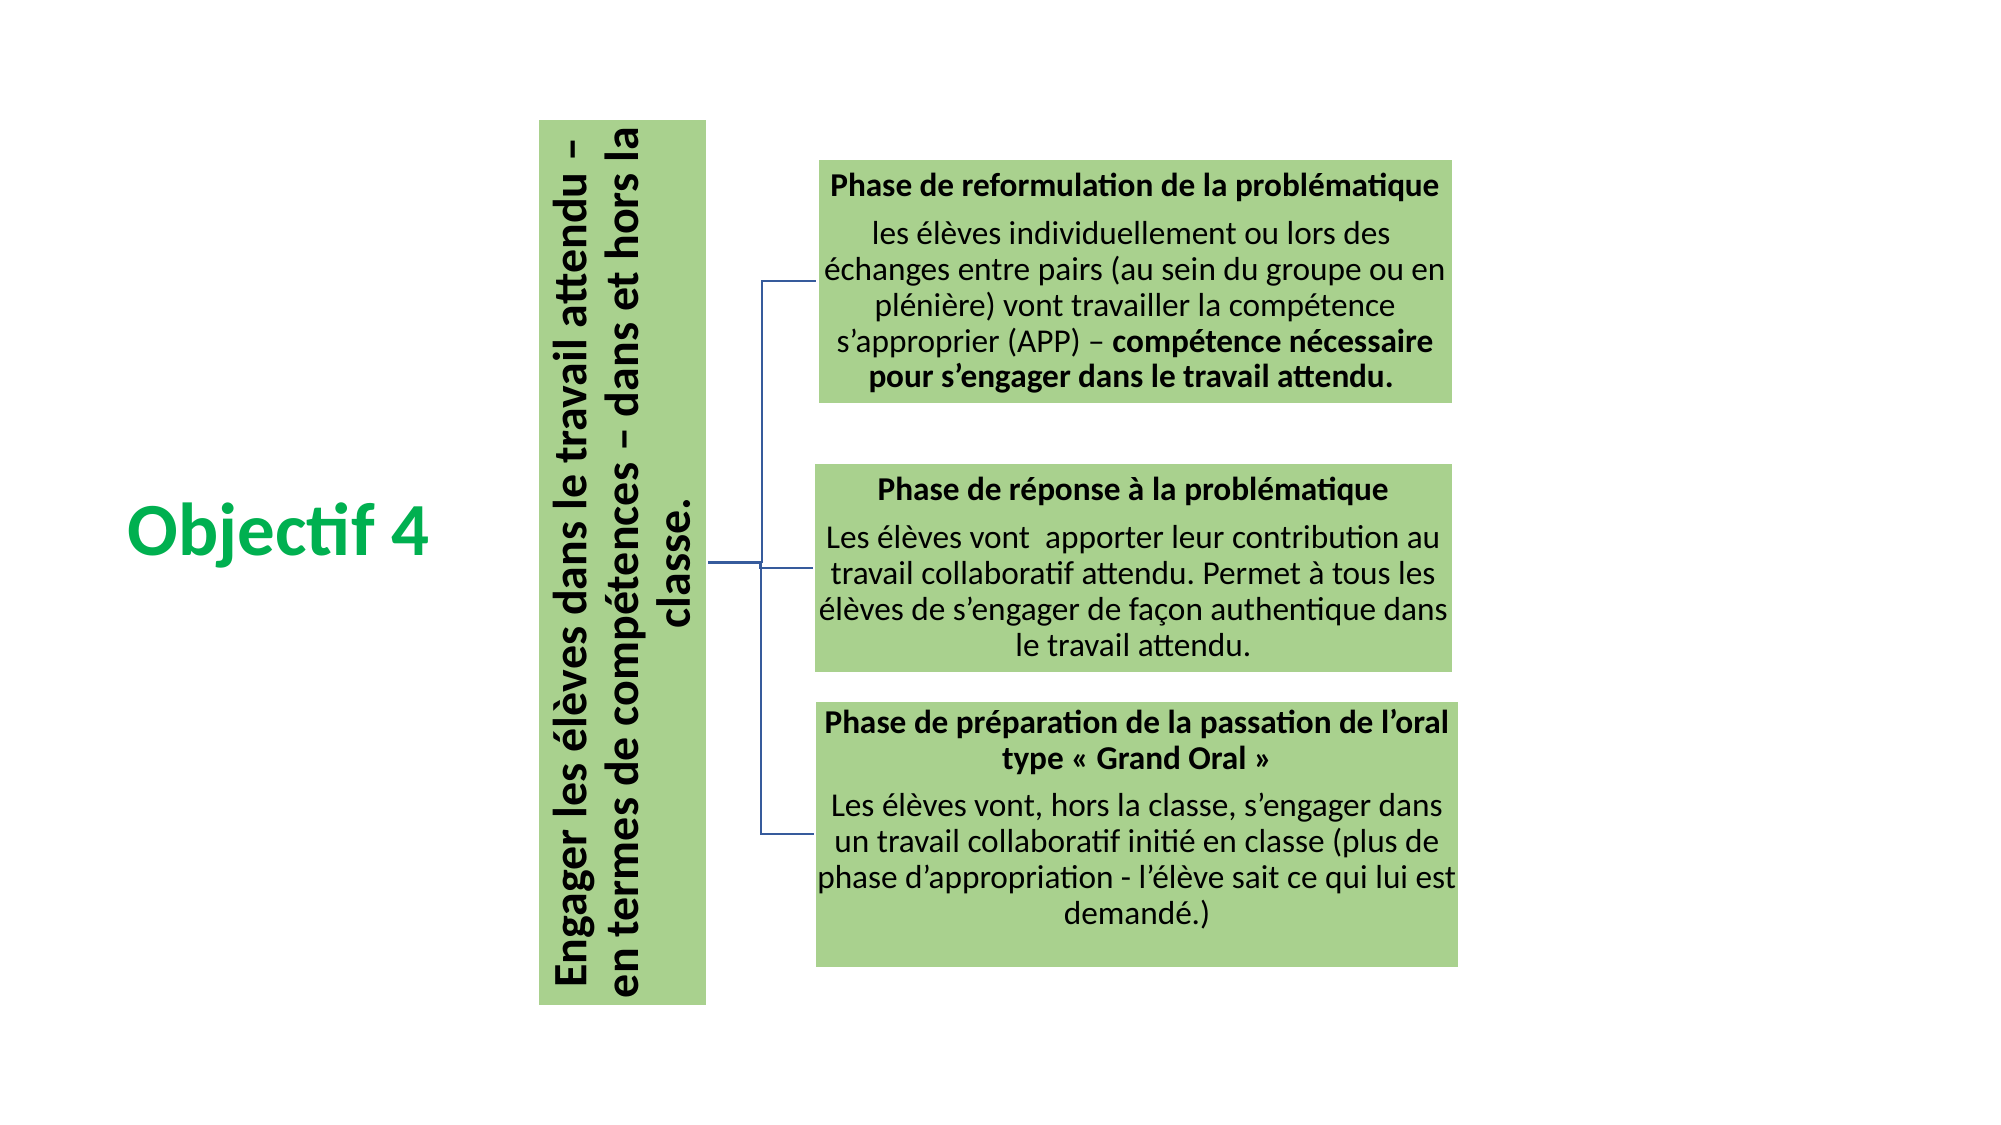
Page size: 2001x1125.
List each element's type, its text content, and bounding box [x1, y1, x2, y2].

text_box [333, 117, 1667, 1007]
text_box Objectif 4 [113, 473, 333, 578]
